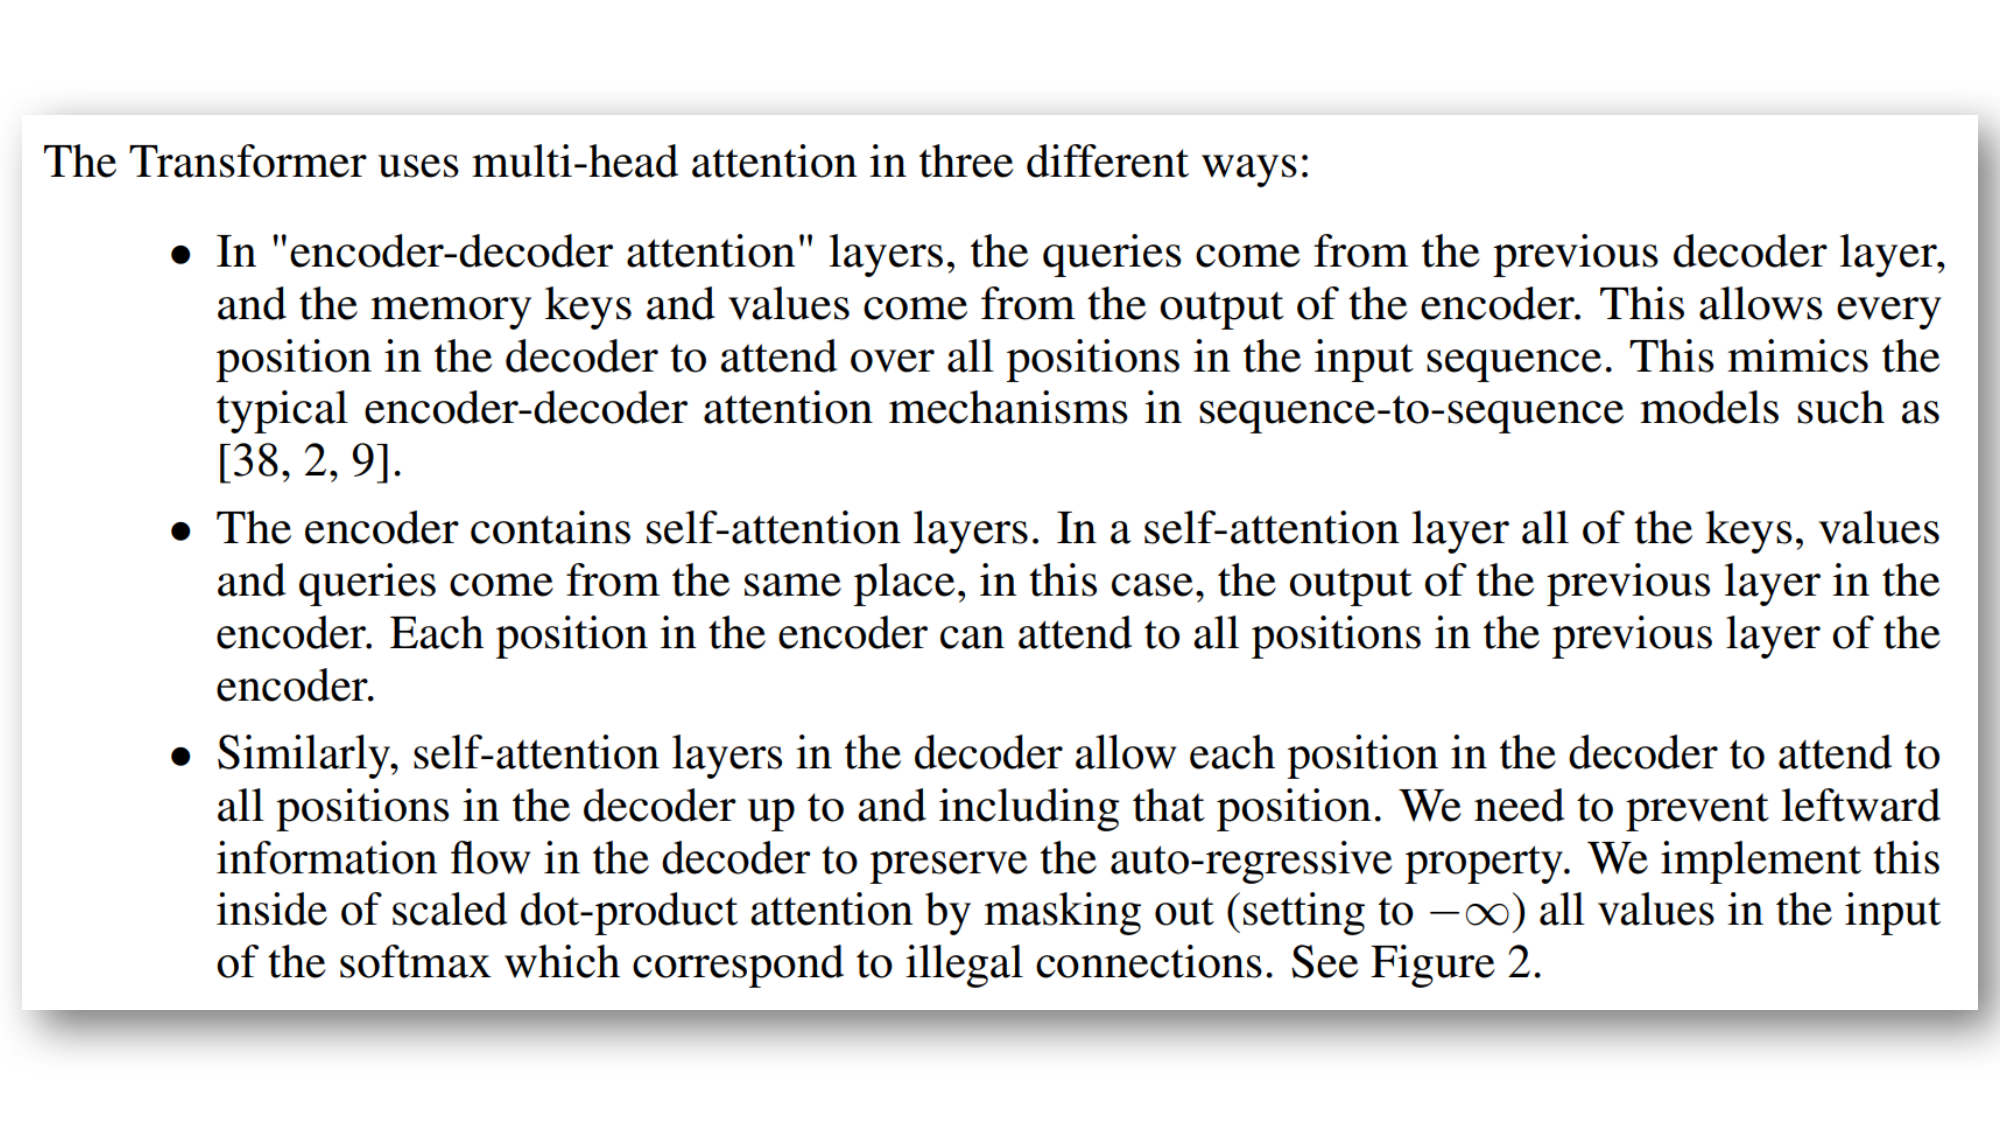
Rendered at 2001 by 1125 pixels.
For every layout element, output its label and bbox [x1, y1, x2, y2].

picture [22, 115, 1978, 1010]
